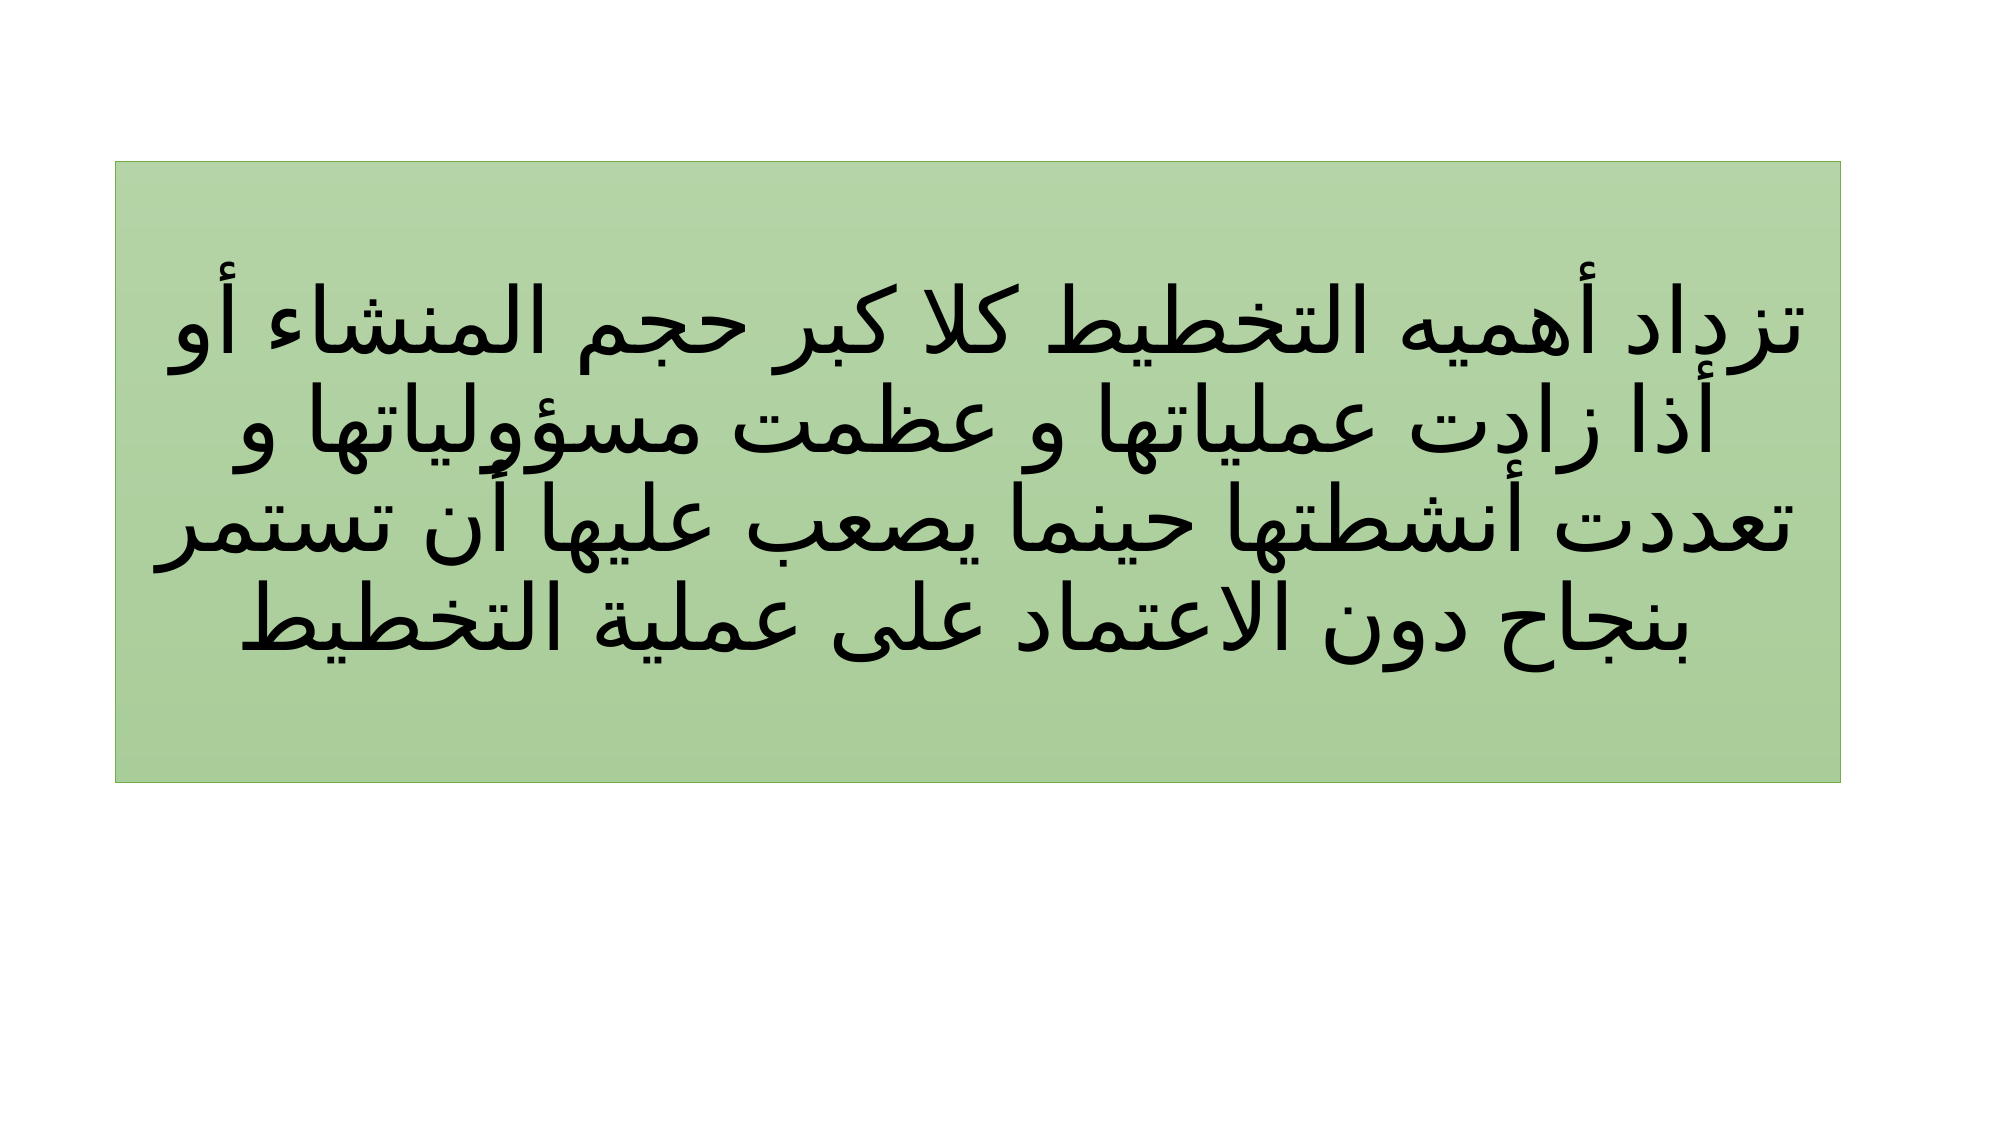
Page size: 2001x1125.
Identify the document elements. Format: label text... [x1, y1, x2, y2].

title تزداد أهميه التخطيط كلا كبر حجم المنشاء أو أذا زادت عملياتها و عظمت مسؤولياتها و تعددت أنشطتها حينما يصعب عليها أن تستمر بنجاح دون الاعتماد على عملية التخطيط [115, 161, 1841, 783]
